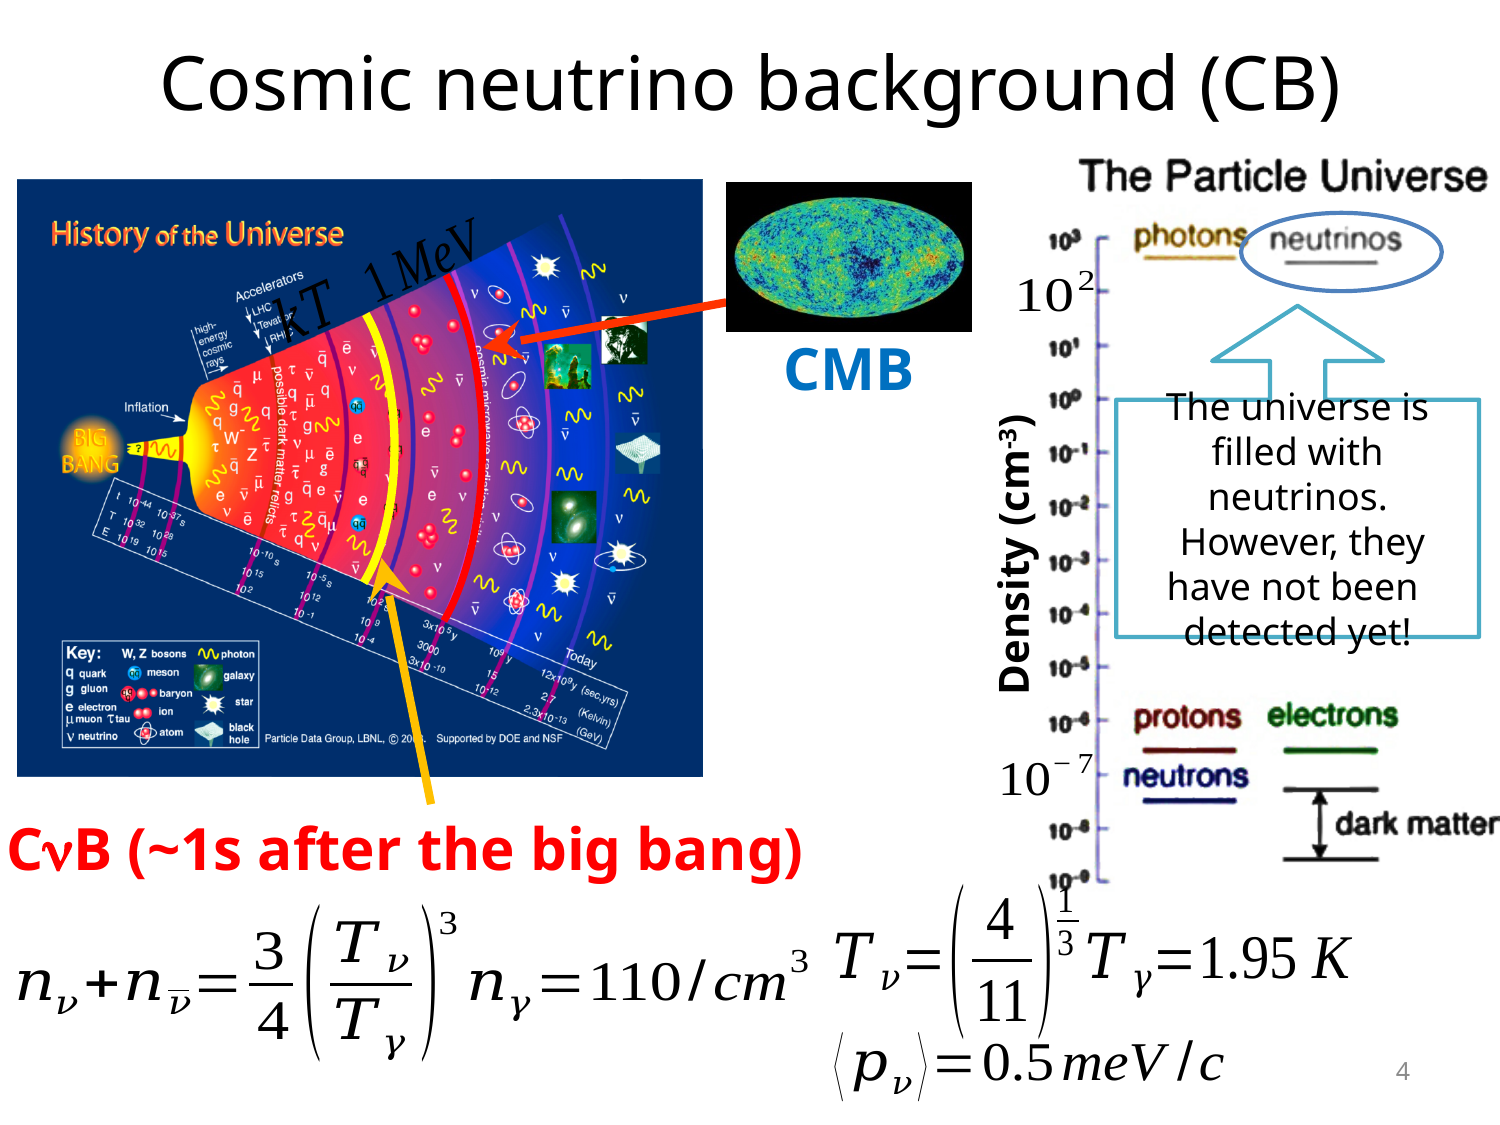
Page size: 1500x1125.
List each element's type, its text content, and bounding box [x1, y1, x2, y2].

slide_number 4 [1074, 1042, 1425, 1103]
text_box CB (~1s after the big bang) [0, 804, 819, 889]
picture [971, 148, 1500, 901]
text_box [17, 179, 966, 805]
